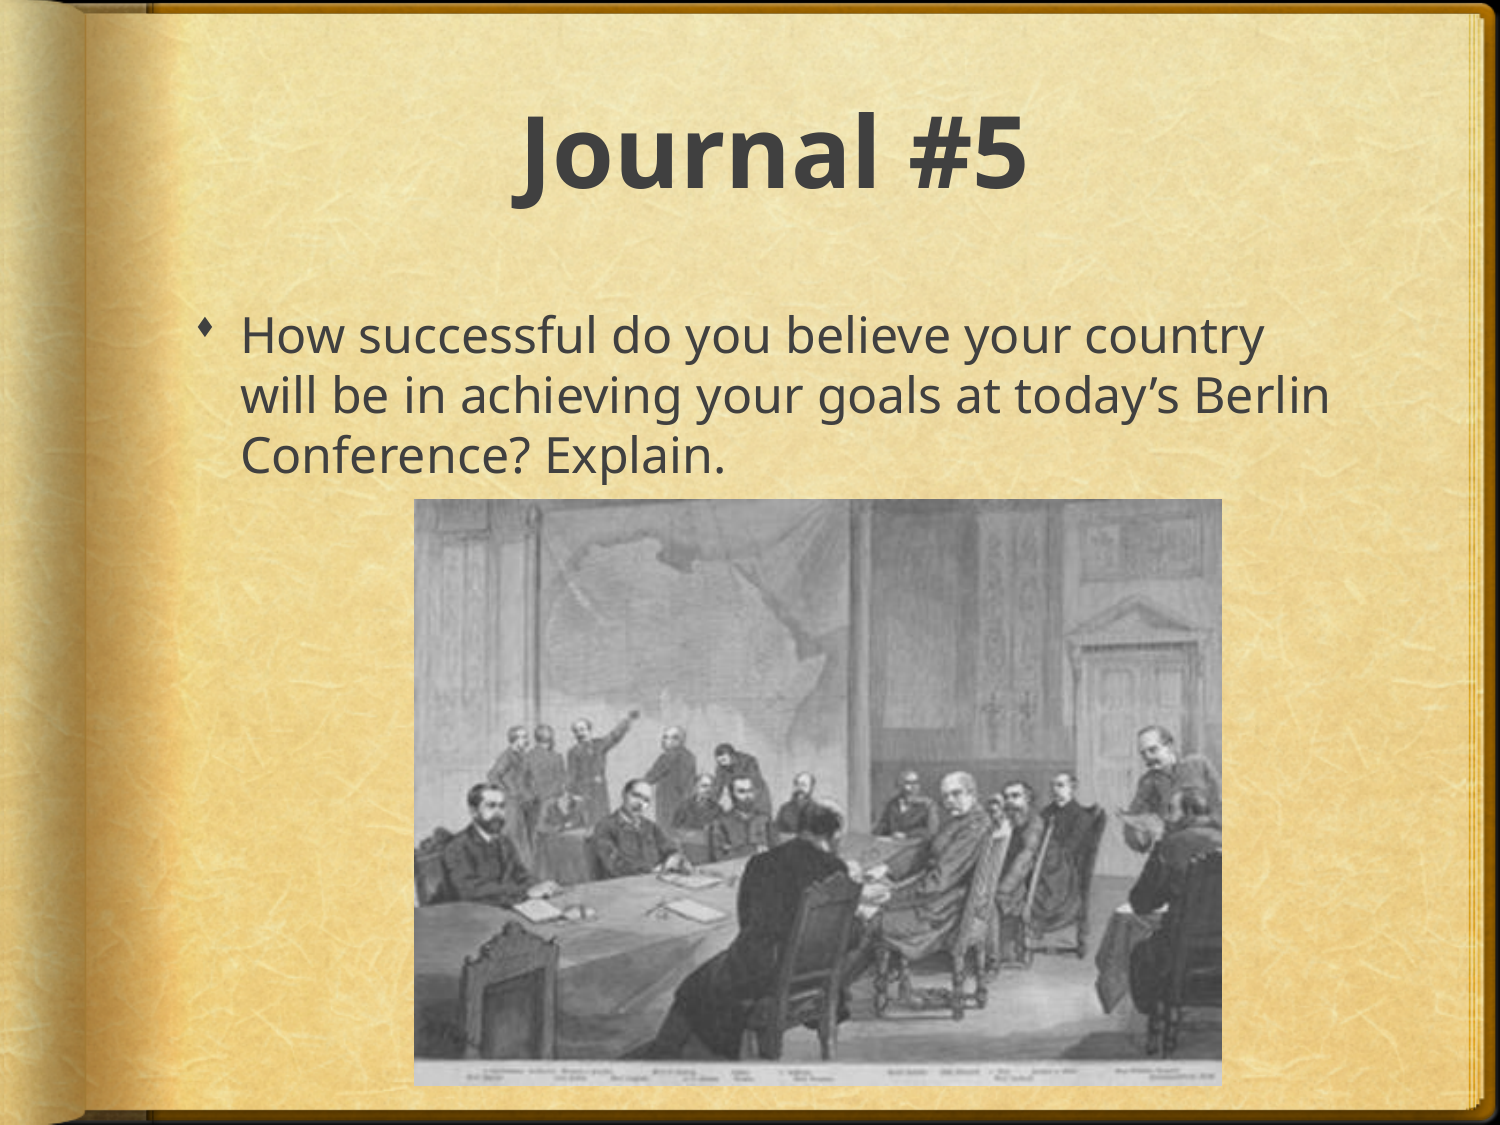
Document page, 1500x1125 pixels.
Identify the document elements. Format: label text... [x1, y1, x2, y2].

title Journal #5 [178, 45, 1372, 265]
picture [0, 0, 1500, 1125]
list How successful do you believe your country will be in achieving your goals at today’s Berlin Conference? Explain. [178, 295, 1372, 1005]
